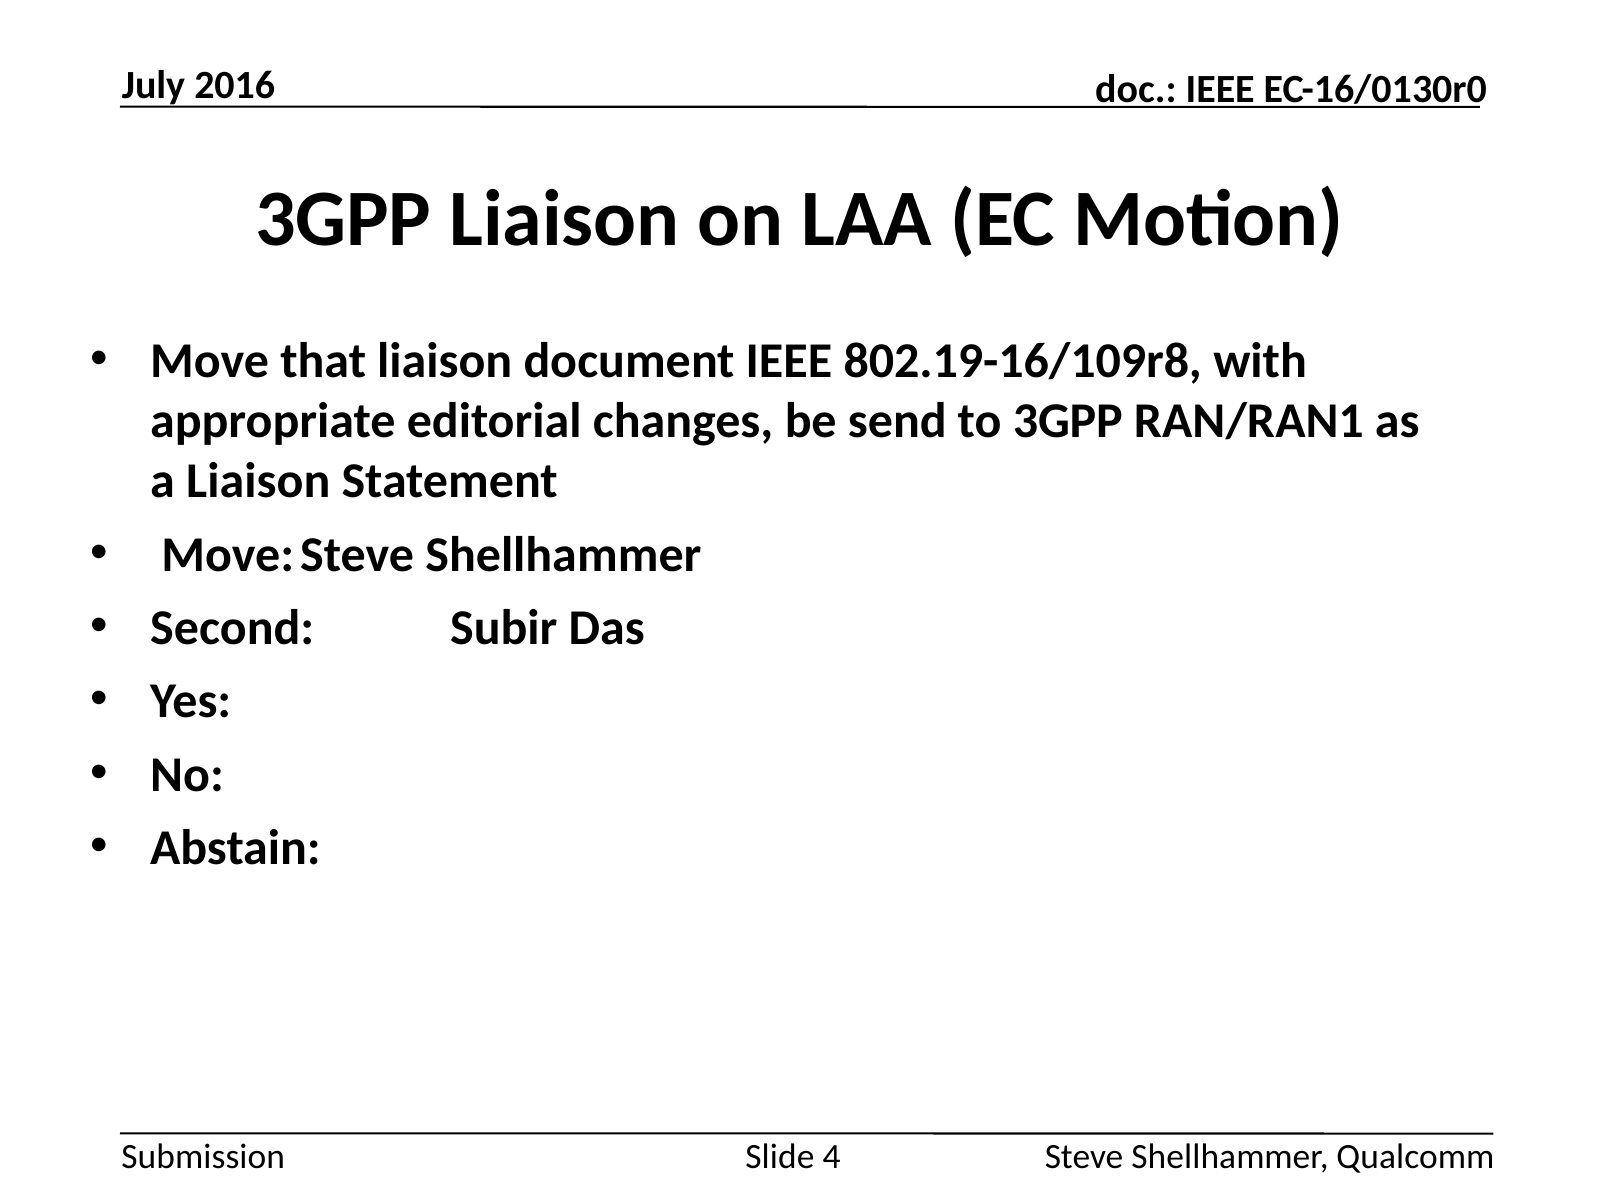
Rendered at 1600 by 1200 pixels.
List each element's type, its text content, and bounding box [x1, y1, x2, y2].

footer Steve Shellhammer, Qualcomm [937, 1132, 1495, 1174]
title 3GPP Liaison on LAA (EC Motion) [119, 119, 1480, 307]
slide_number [121, 58, 451, 107]
slide_number Slide 4 [733, 1132, 854, 1197]
list Move that liaison document IEEE 802.19-16/109r8, with appropriate editorial changes, be send to 3GPP RAN/RAN1 as a Liaison Statement Move: Steve Shellhammer Second: Subir Das Yes: No: Abstain: [74, 319, 1463, 1067]
